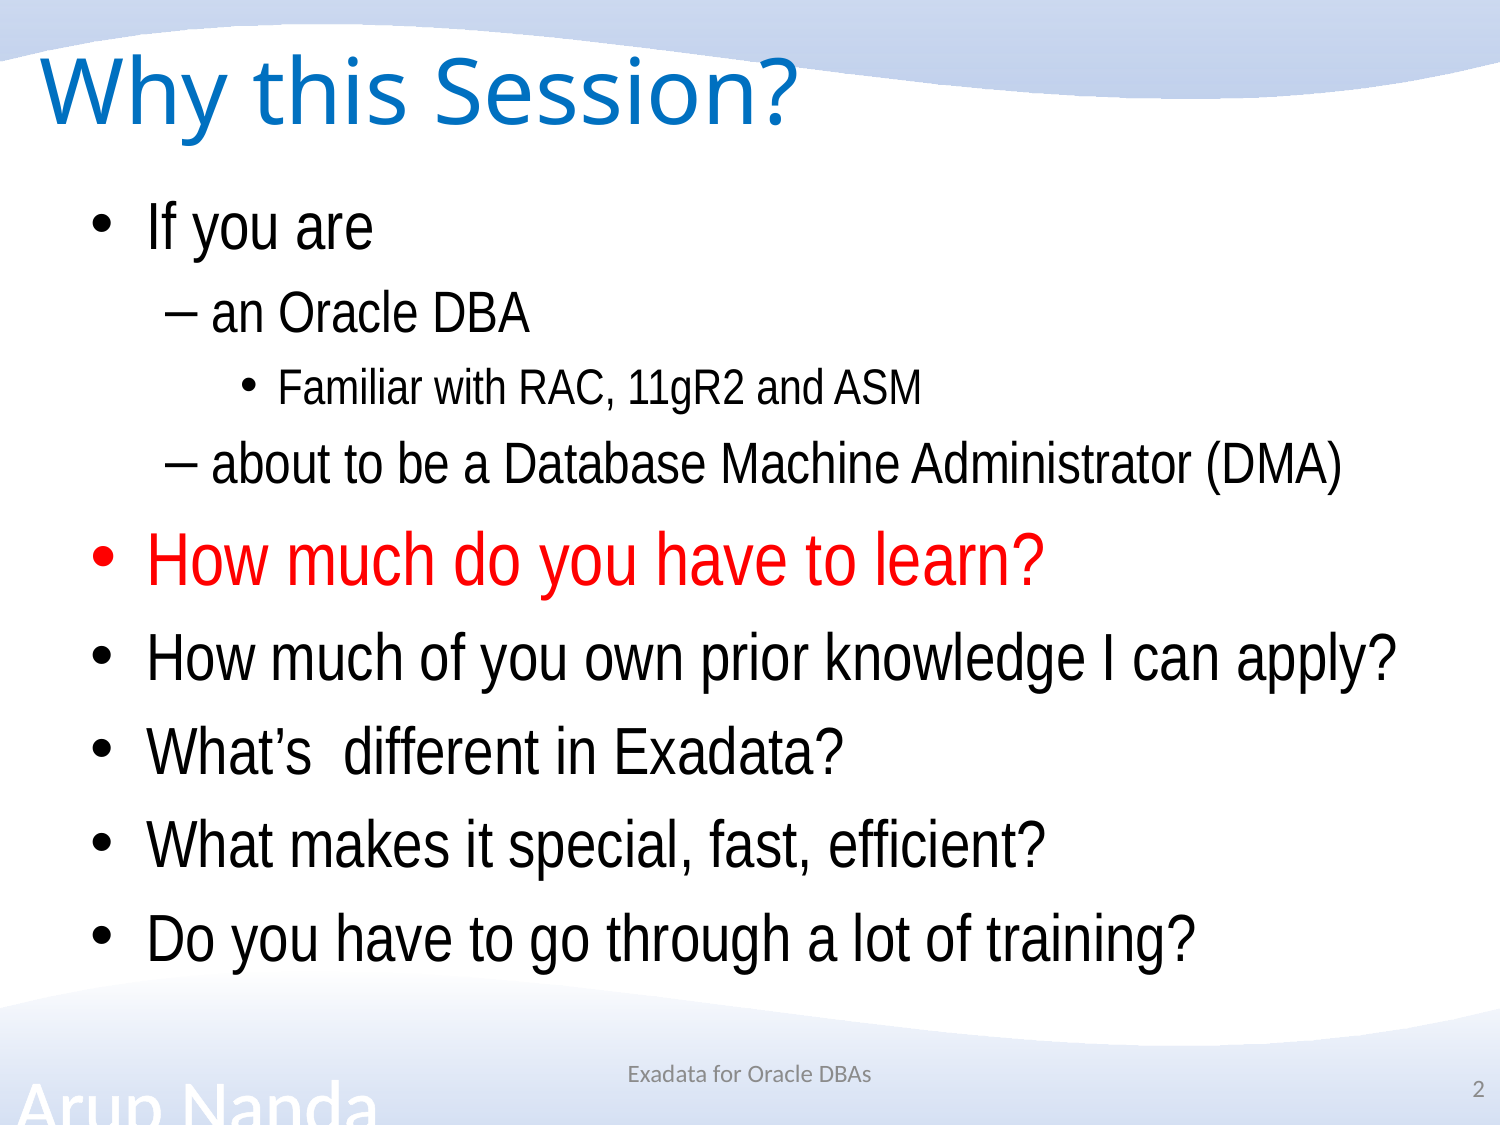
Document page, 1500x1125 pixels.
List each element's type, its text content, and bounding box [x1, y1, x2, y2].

list If you are an Oracle DBA Familiar with RAC, 11gR2 and ASM about to be a Database Machine Administrator (DMA) How much do you have to learn? How much of you own prior knowledge I can apply? What’s different in Exadata? What makes it special, fast, efficient? Do you have to go through a lot of training? [75, 174, 1425, 1005]
title Why this Session? [24, 24, 1475, 150]
footer Exadata for Oracle DBAs [512, 1042, 988, 1103]
slide_number 2 [1212, 1062, 1500, 1113]
